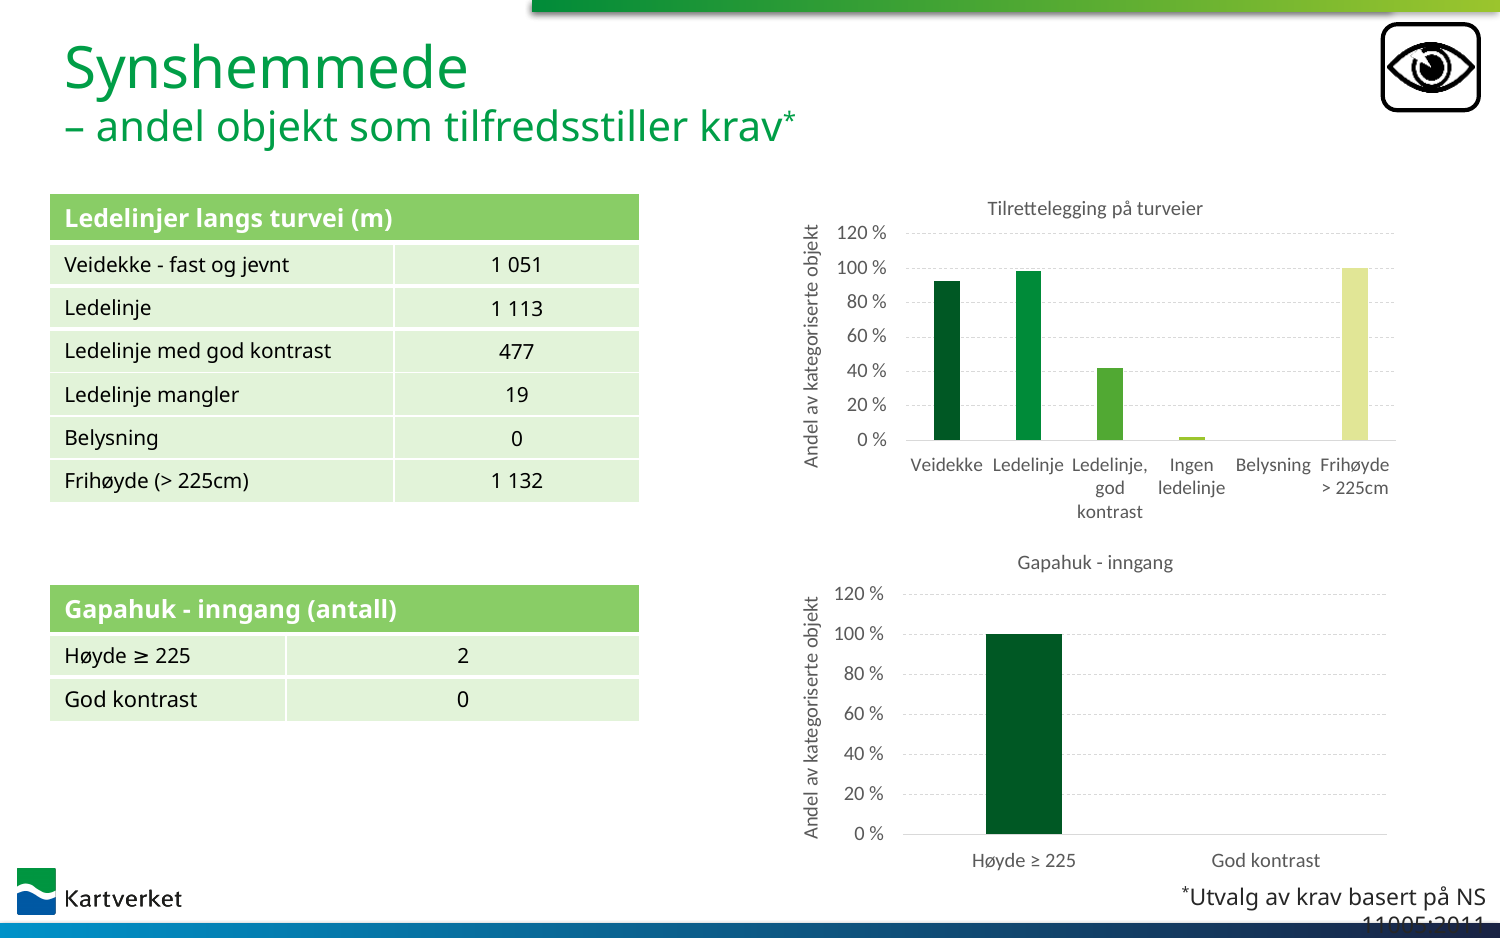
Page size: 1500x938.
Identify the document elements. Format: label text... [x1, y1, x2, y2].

table_cell 0 [287, 679, 639, 721]
table_cell 1 113 [395, 288, 639, 327]
table_header Gapahuk - inngang (antall) [50, 585, 639, 632]
picture [791, 187, 1400, 526]
table_header Ledelinjer langs turvei (m) [50, 194, 639, 240]
table_cell 477 [395, 331, 639, 372]
table_cell Veidekke - fast og jevnt [50, 245, 393, 284]
table_cell Ledelinje [50, 288, 393, 327]
table_cell 1 132 [395, 460, 639, 502]
table_cell 0 [395, 417, 639, 458]
table_cell God kontrast [50, 679, 285, 721]
table_cell Belysning [50, 417, 393, 458]
table_cell 19 [395, 373, 639, 415]
text_box *Utvalg av krav basert på NS 11005:2011 [1068, 873, 1500, 938]
table_cell Frihøyde (> 225cm) [50, 460, 393, 502]
table_cell Ledelinje mangler [50, 373, 393, 415]
table_cell 2 [287, 636, 639, 675]
table_cell Høyde ≥ 225 [50, 636, 285, 675]
picture [791, 541, 1400, 880]
table_cell Ledelinje med god kontrast [50, 331, 393, 372]
table_cell 1 051 [395, 245, 639, 284]
text_box Synshemmede – andel objekt som tilfredsstiller krav* [49, 24, 1431, 158]
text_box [1382, 24, 1480, 111]
